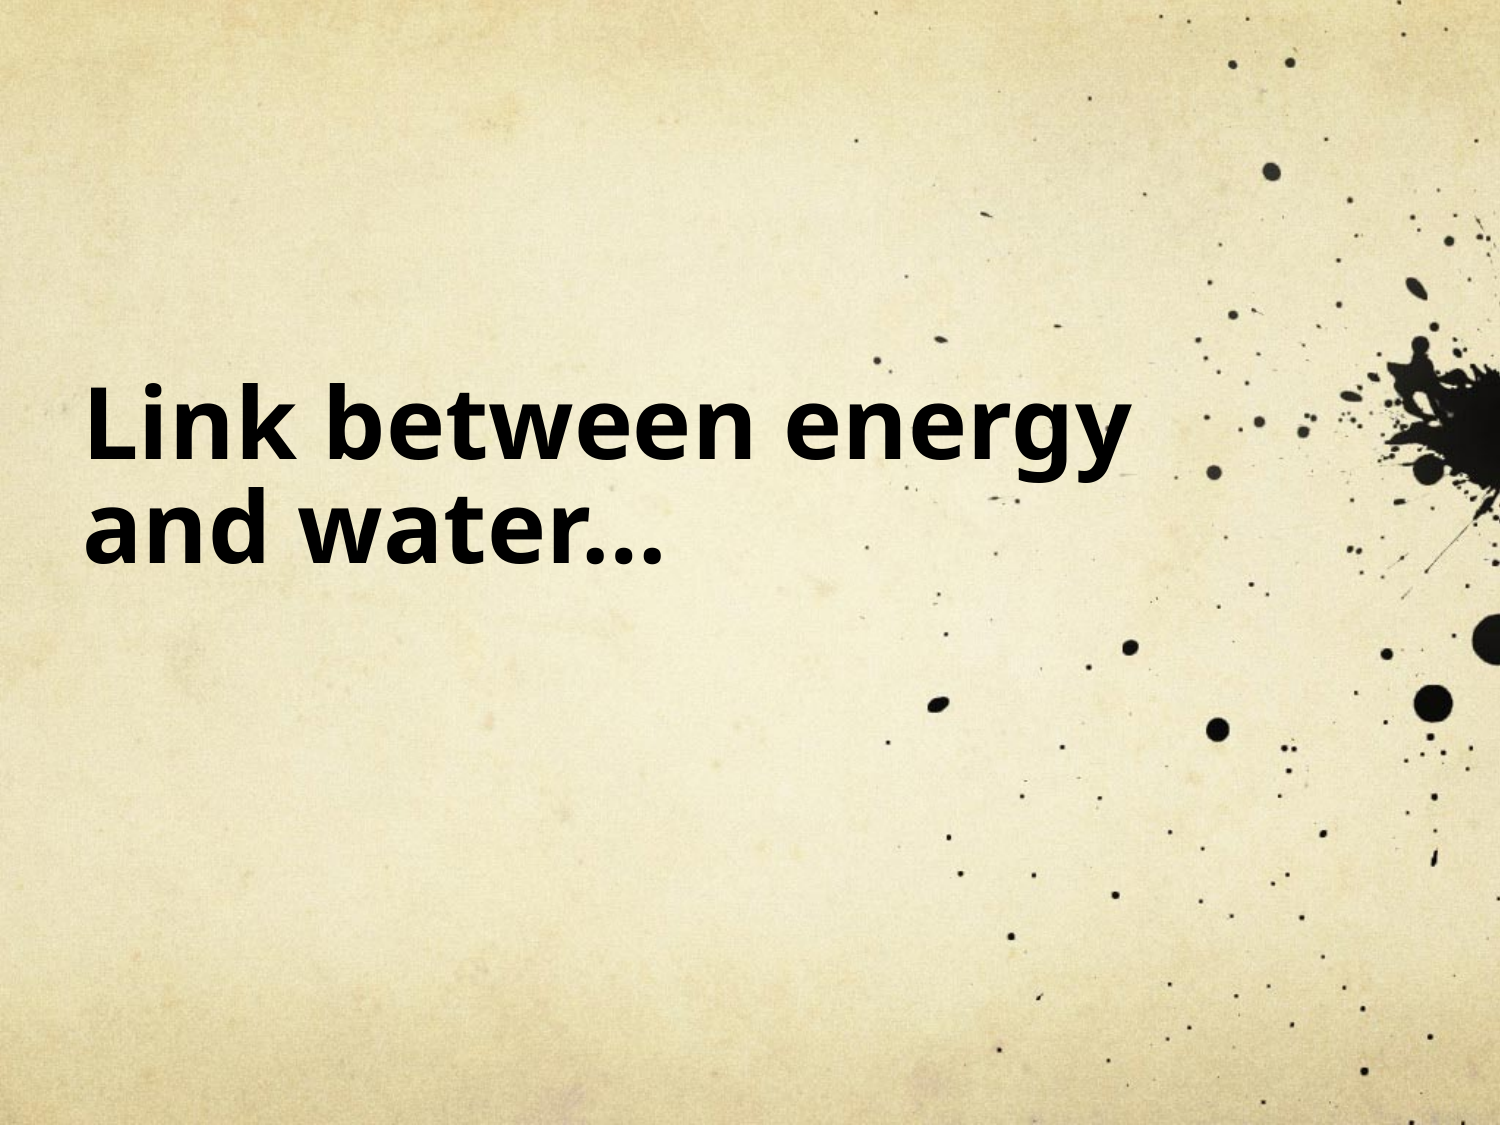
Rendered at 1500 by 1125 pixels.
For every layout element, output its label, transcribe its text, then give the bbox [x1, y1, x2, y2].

picture [0, 0, 1500, 1125]
title Link between energy and water… [75, 360, 1350, 584]
